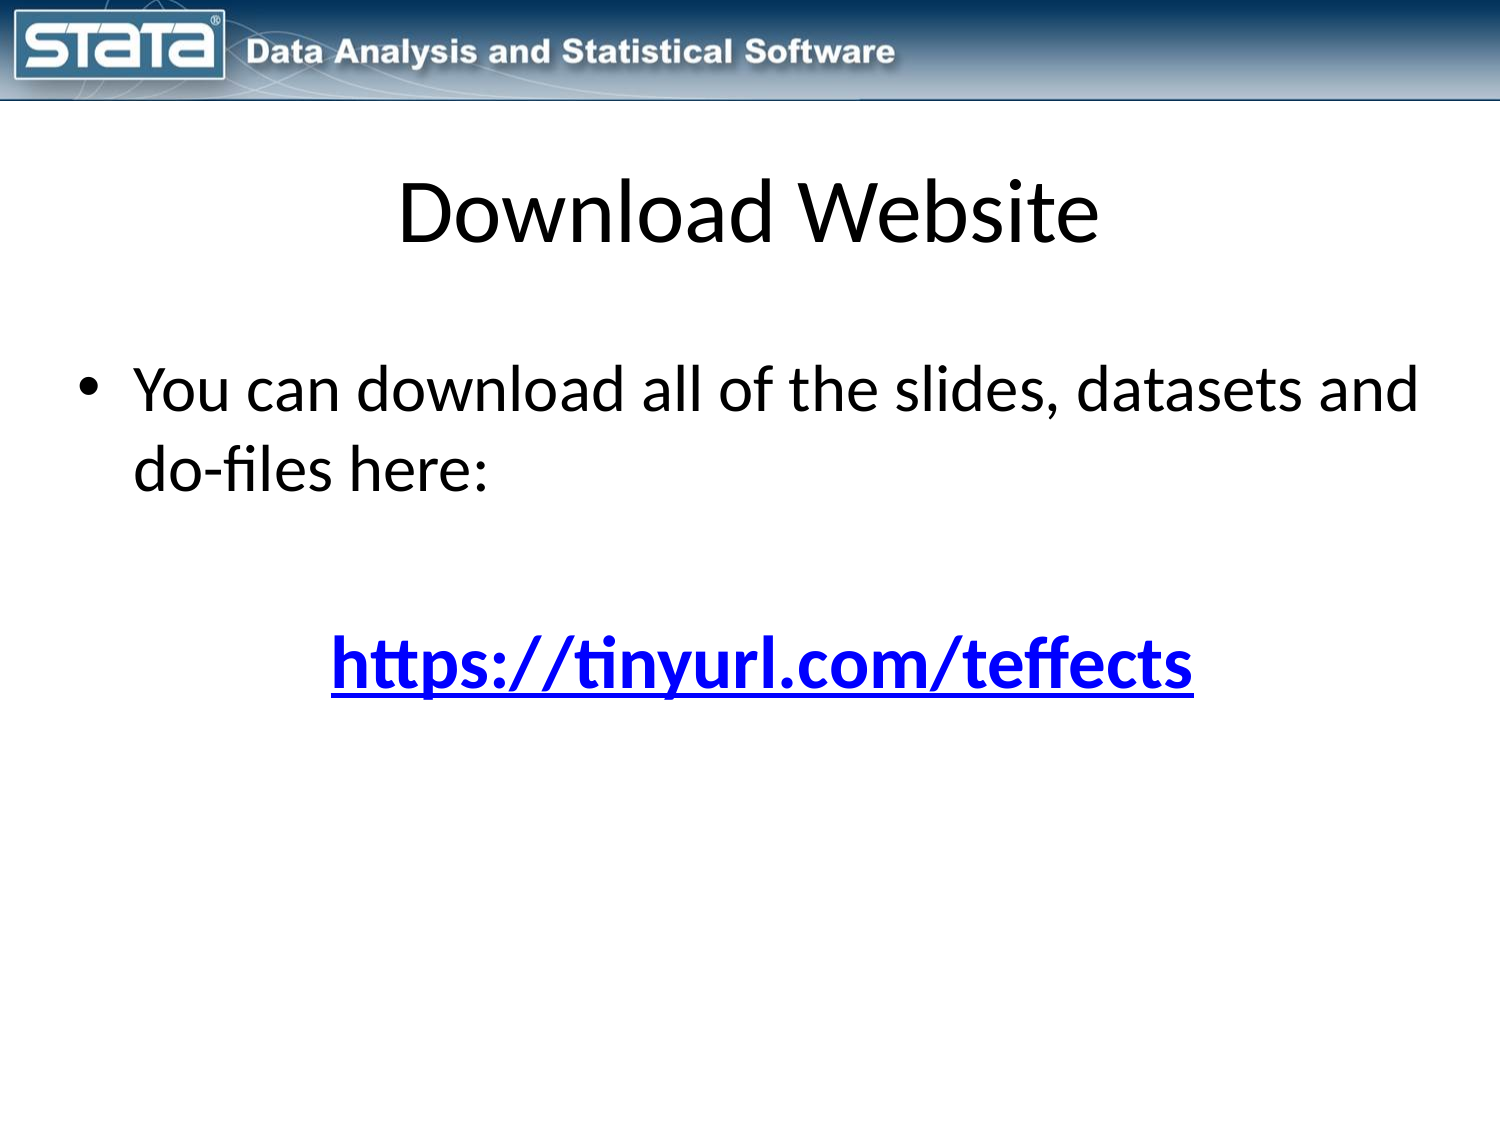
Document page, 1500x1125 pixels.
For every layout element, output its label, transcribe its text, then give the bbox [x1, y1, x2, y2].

picture [0, 0, 1500, 101]
title Download Website [75, 125, 1425, 288]
list You can download all of the slides, datasets and do-files here: https://tinyurl.com/teffects [62, 337, 1463, 1005]
